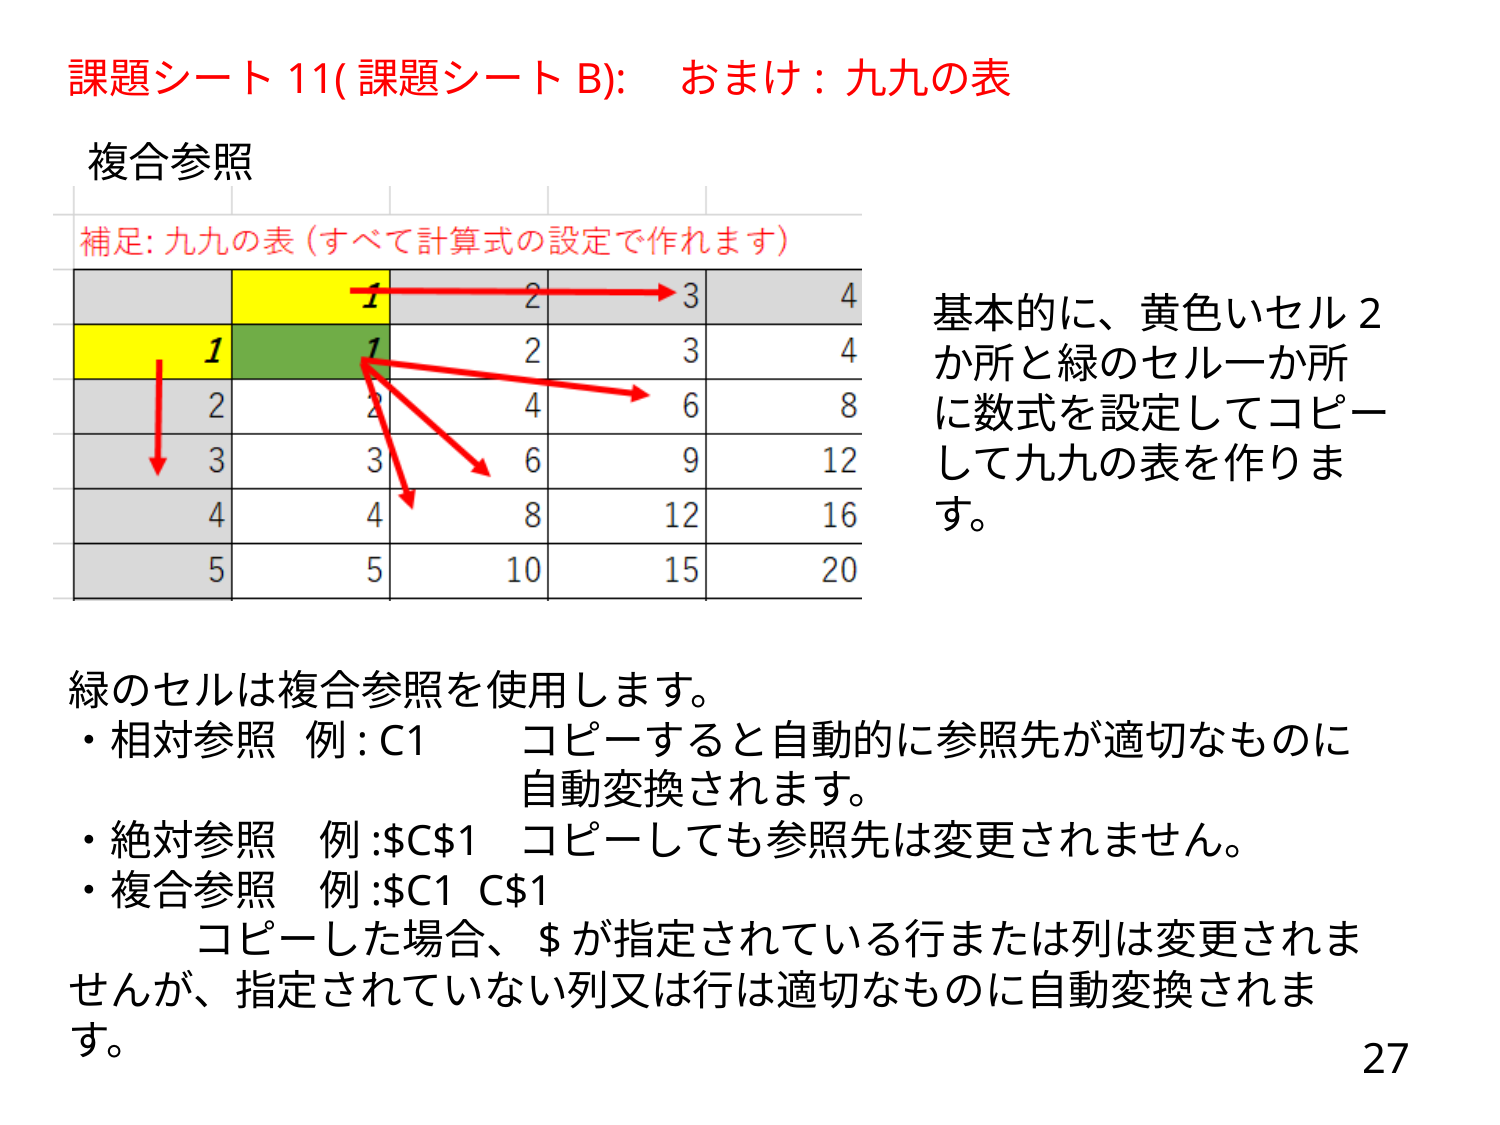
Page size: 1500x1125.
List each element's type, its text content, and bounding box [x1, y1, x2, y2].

text_box 課題シート11(課題シートB): おまけ: 九九の表 [53, 44, 1356, 109]
text_box 緑のセルは複合参照を使用します。 ・相対参照 例: C1 コピーすると自動的に参照先が適切なものに 自動変換されます。 ・絶対参照 例:$C$1 コピーしても参照先は変更されません。 ・複合参照 例:$C1 C$1 コピーした場合、$が指定されている行または列は変更されませんが、指定されていない列又は行は適切なものに自動変換されます。 [53, 655, 1410, 1071]
text_box 基本的に、黄色いセル2か所と緑のセル一か所に数式を設定してコピーして九九の表を作ります。 [917, 279, 1405, 545]
picture [53, 186, 862, 601]
text_box 複合参照 [52, 128, 1491, 194]
slide_number 27 [1074, 1024, 1425, 1103]
